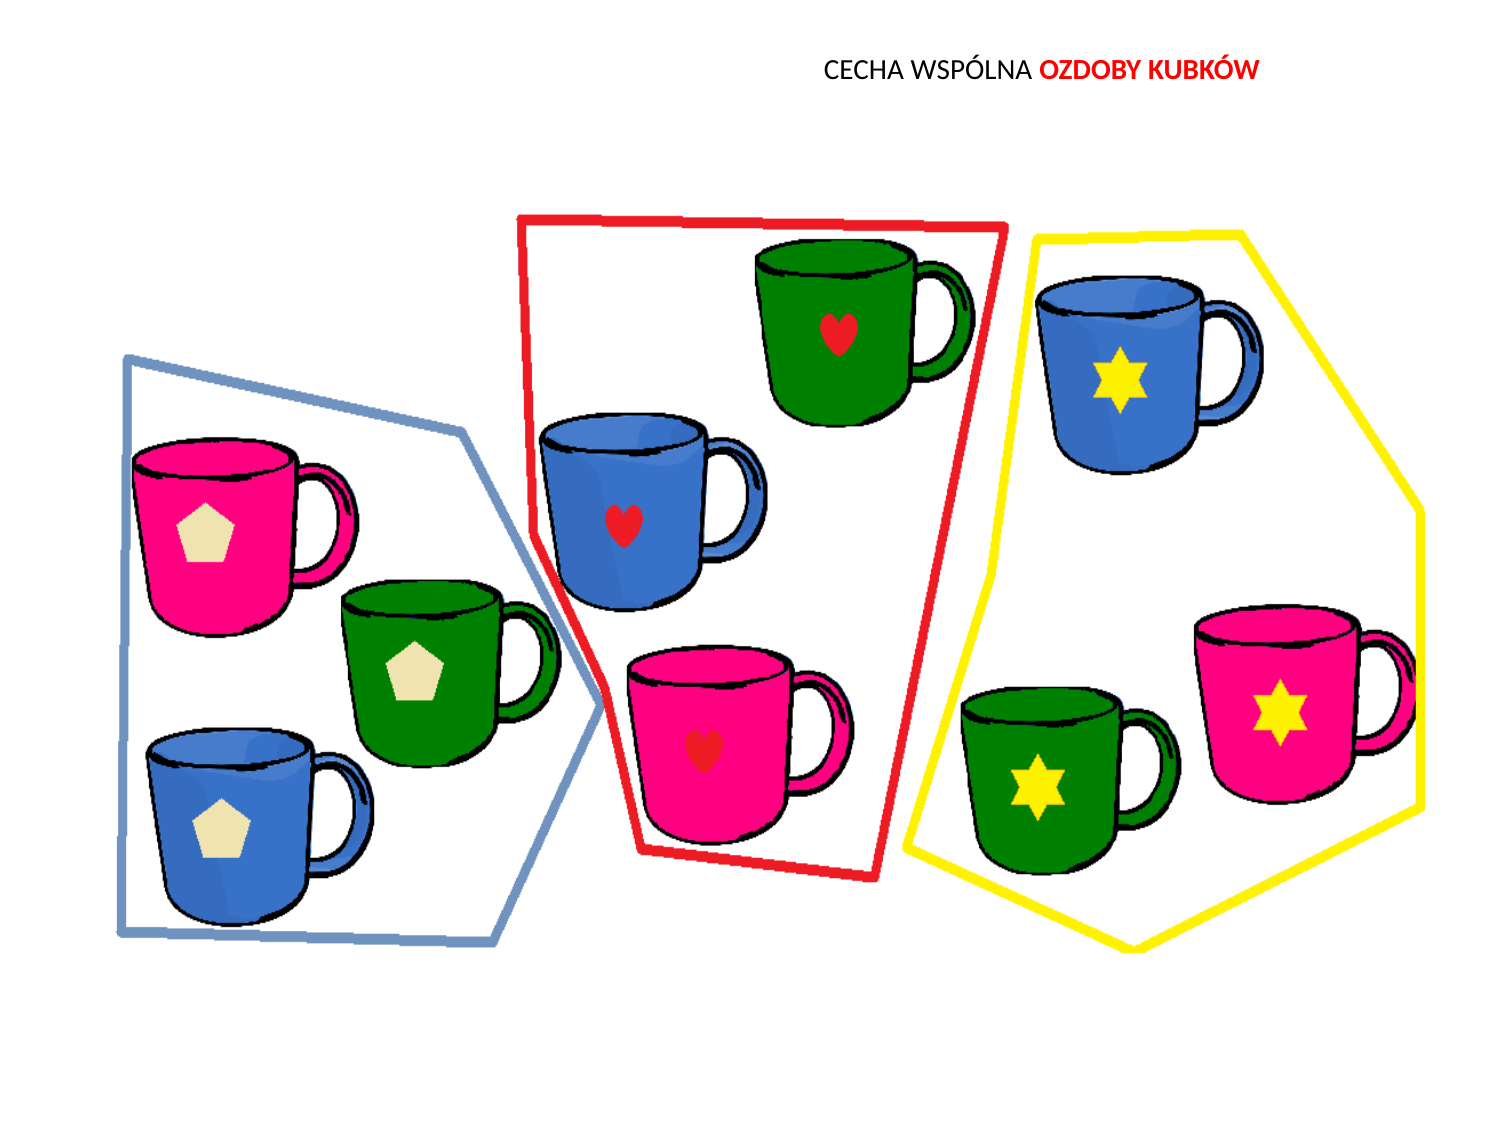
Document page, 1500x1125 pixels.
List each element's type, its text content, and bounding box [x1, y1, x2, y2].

list CECHA WSPÓLNA OZDOBY KUBKÓW [809, 42, 1303, 110]
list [109, 207, 1426, 953]
